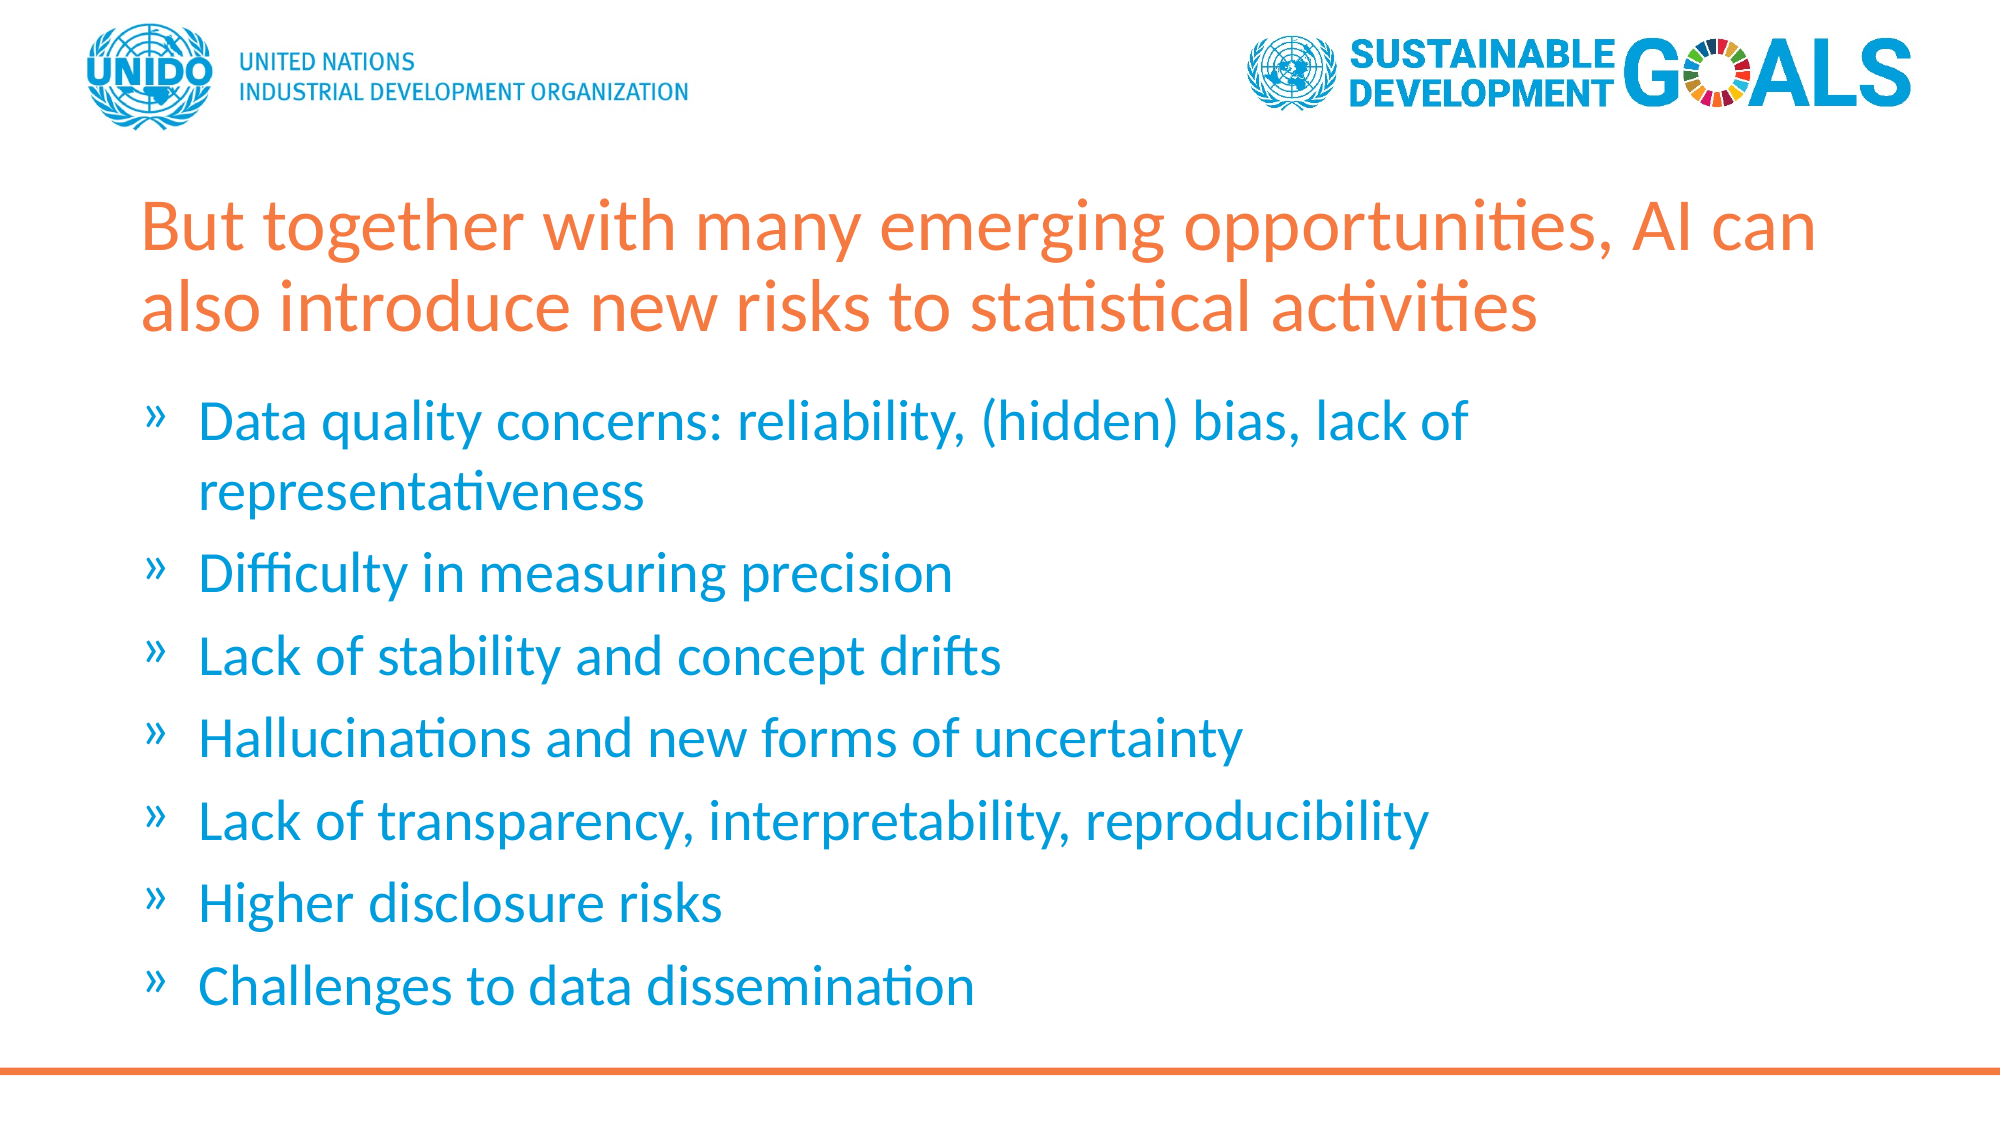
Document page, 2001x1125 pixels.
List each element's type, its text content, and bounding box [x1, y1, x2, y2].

title But together with many emerging opportunities, AI can also introduce new risks to statistical activities [125, 178, 1872, 348]
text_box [72, 0, 1930, 149]
text_box [0, 1067, 2000, 1076]
list Data quality concerns: reliability, (hidden) bias, lack of representativeness Difficulty in measuring precision Lack of stability and concept drifts Hallucinations and new forms of uncertainty Lack of transparency, interpretability, reproducibility Higher disclosure risks Challenges to data dissemination [125, 374, 1872, 1047]
